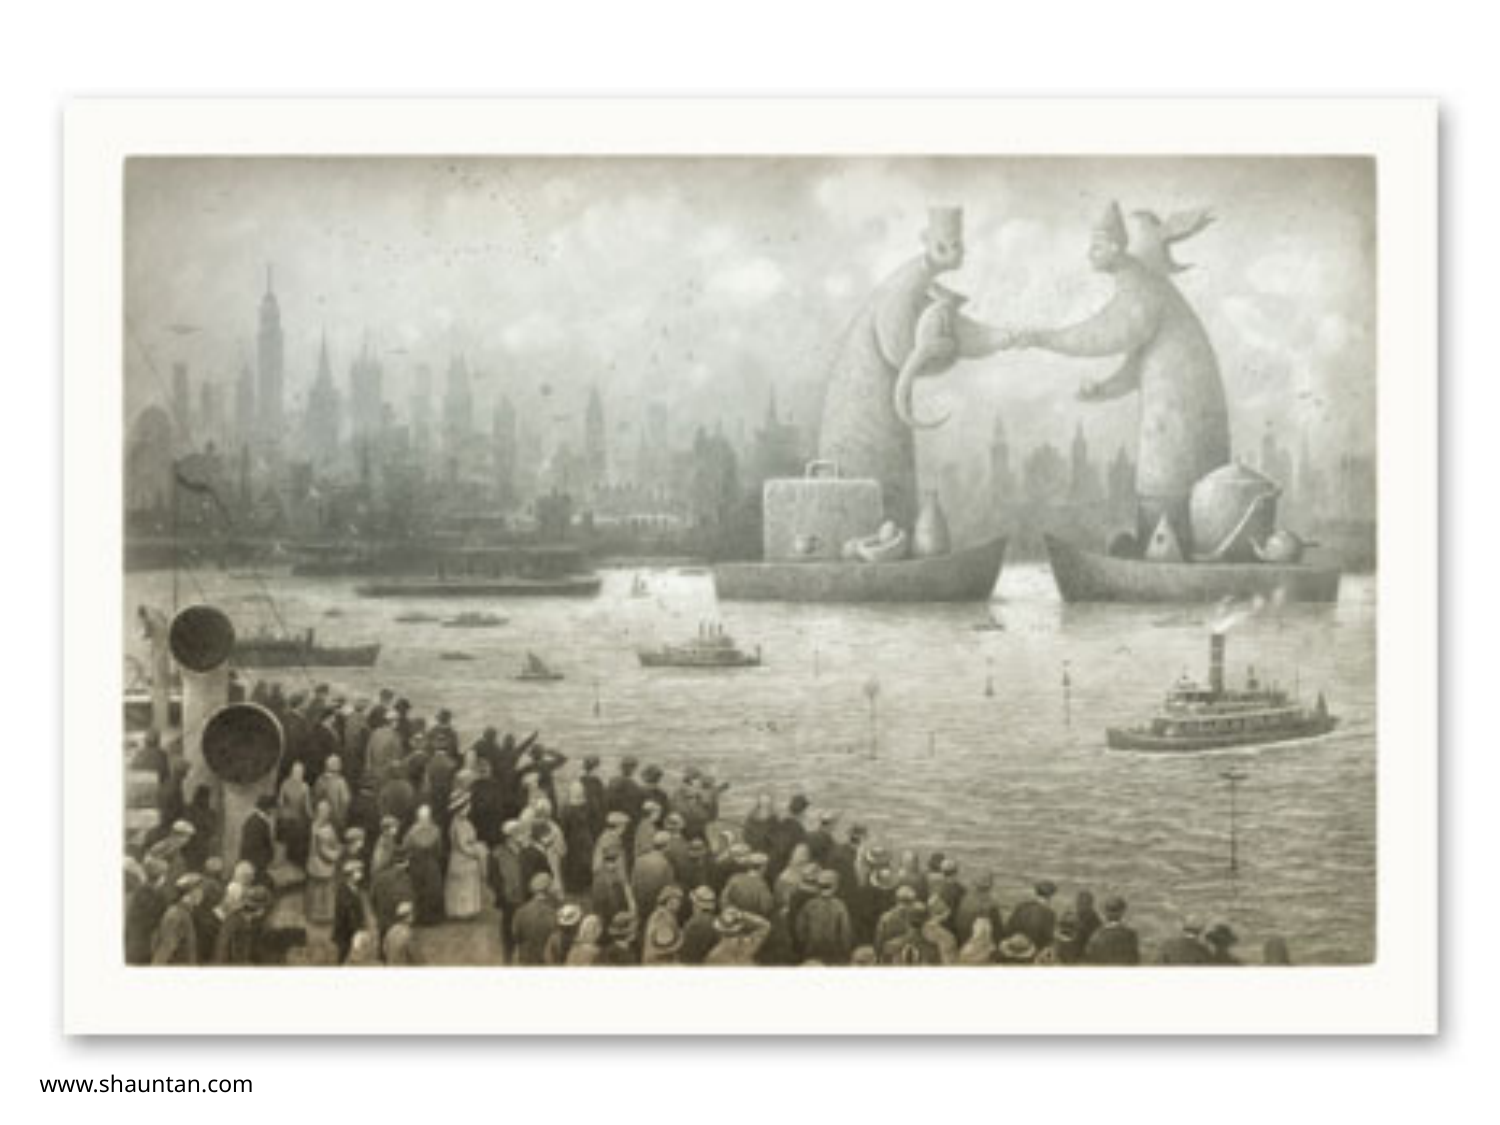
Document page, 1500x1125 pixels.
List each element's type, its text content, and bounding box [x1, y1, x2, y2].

picture [48, 87, 1500, 1072]
text_box www.shauntan.com [24, 1062, 325, 1105]
